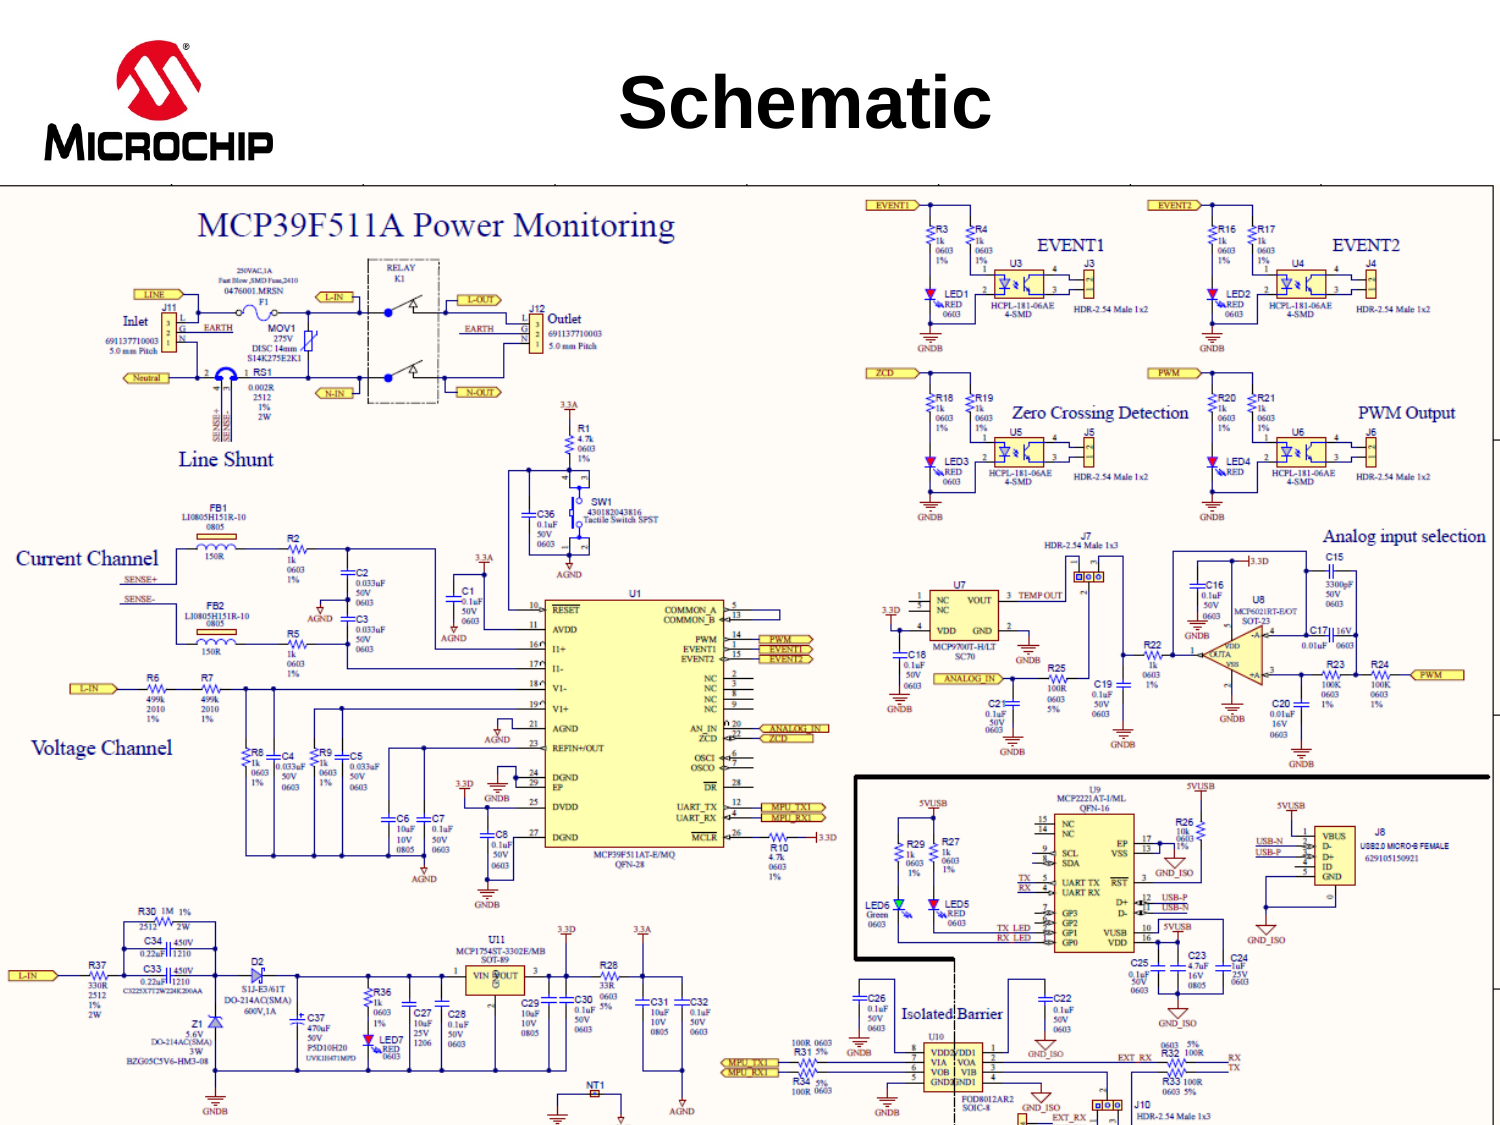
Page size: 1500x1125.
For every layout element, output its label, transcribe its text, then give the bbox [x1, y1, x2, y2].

title Schematic [212, 37, 1400, 180]
picture [0, 184, 1500, 1125]
picture [41, 38, 212, 163]
